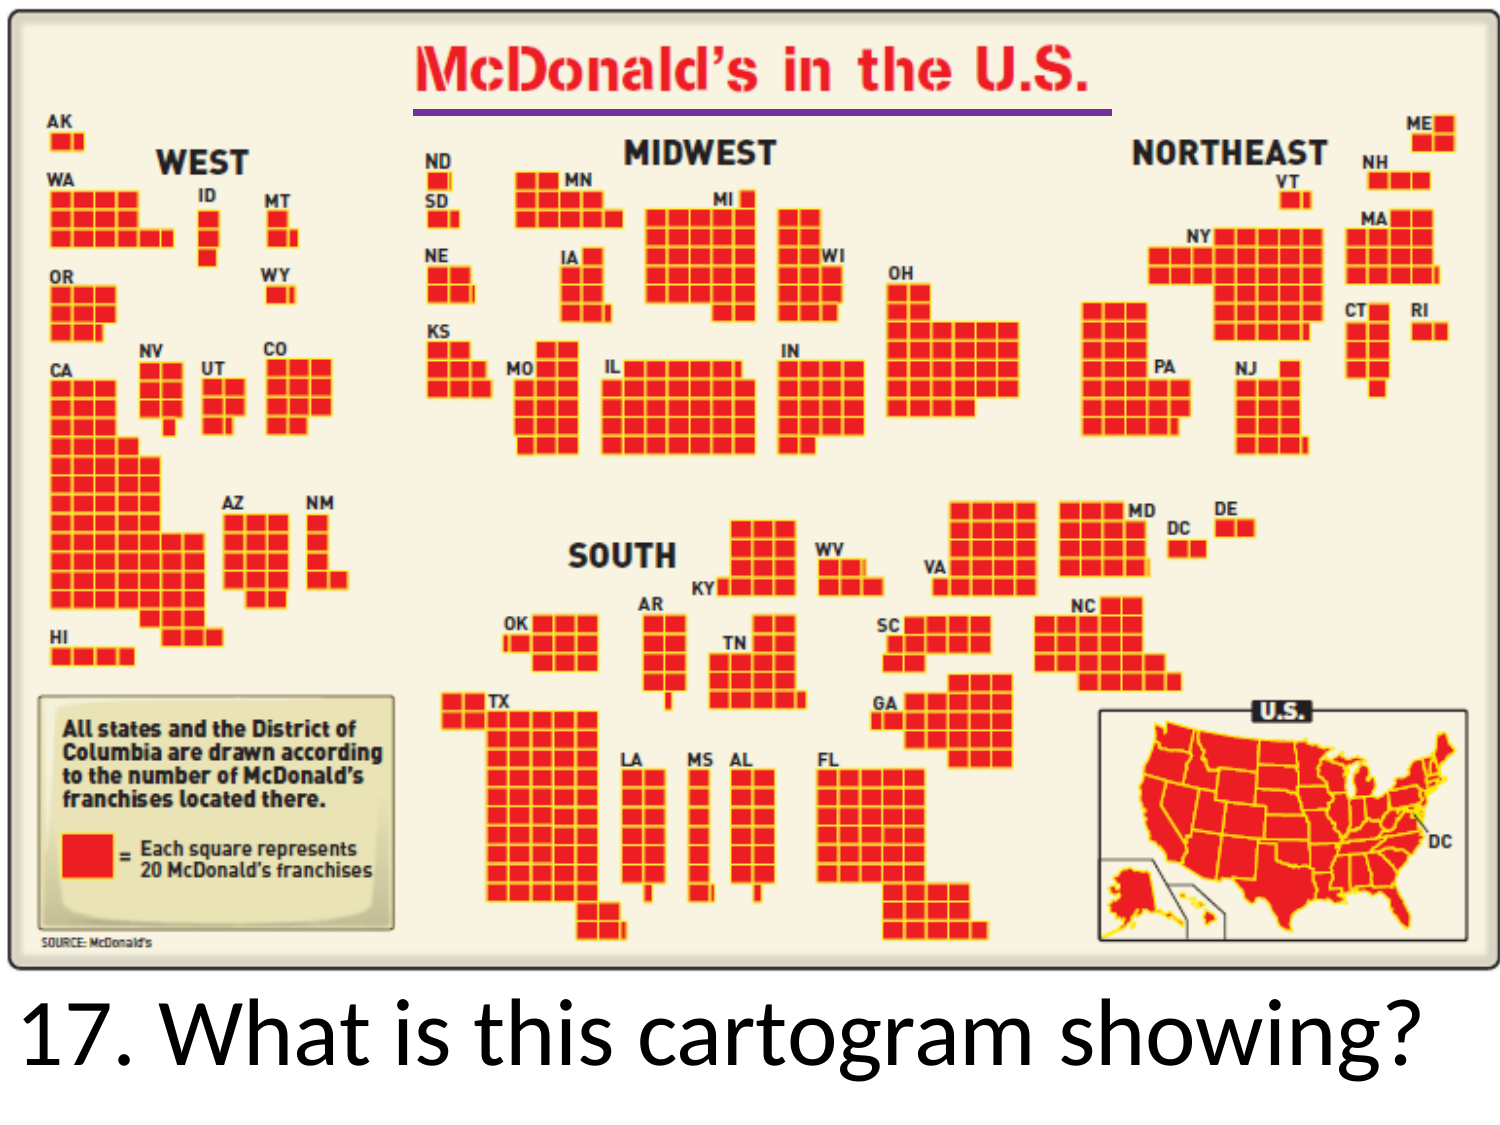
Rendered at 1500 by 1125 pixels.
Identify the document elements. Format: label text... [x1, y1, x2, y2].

picture [0, 0, 1500, 976]
text_box 17. What is this cartogram showing? [0, 982, 1500, 1094]
